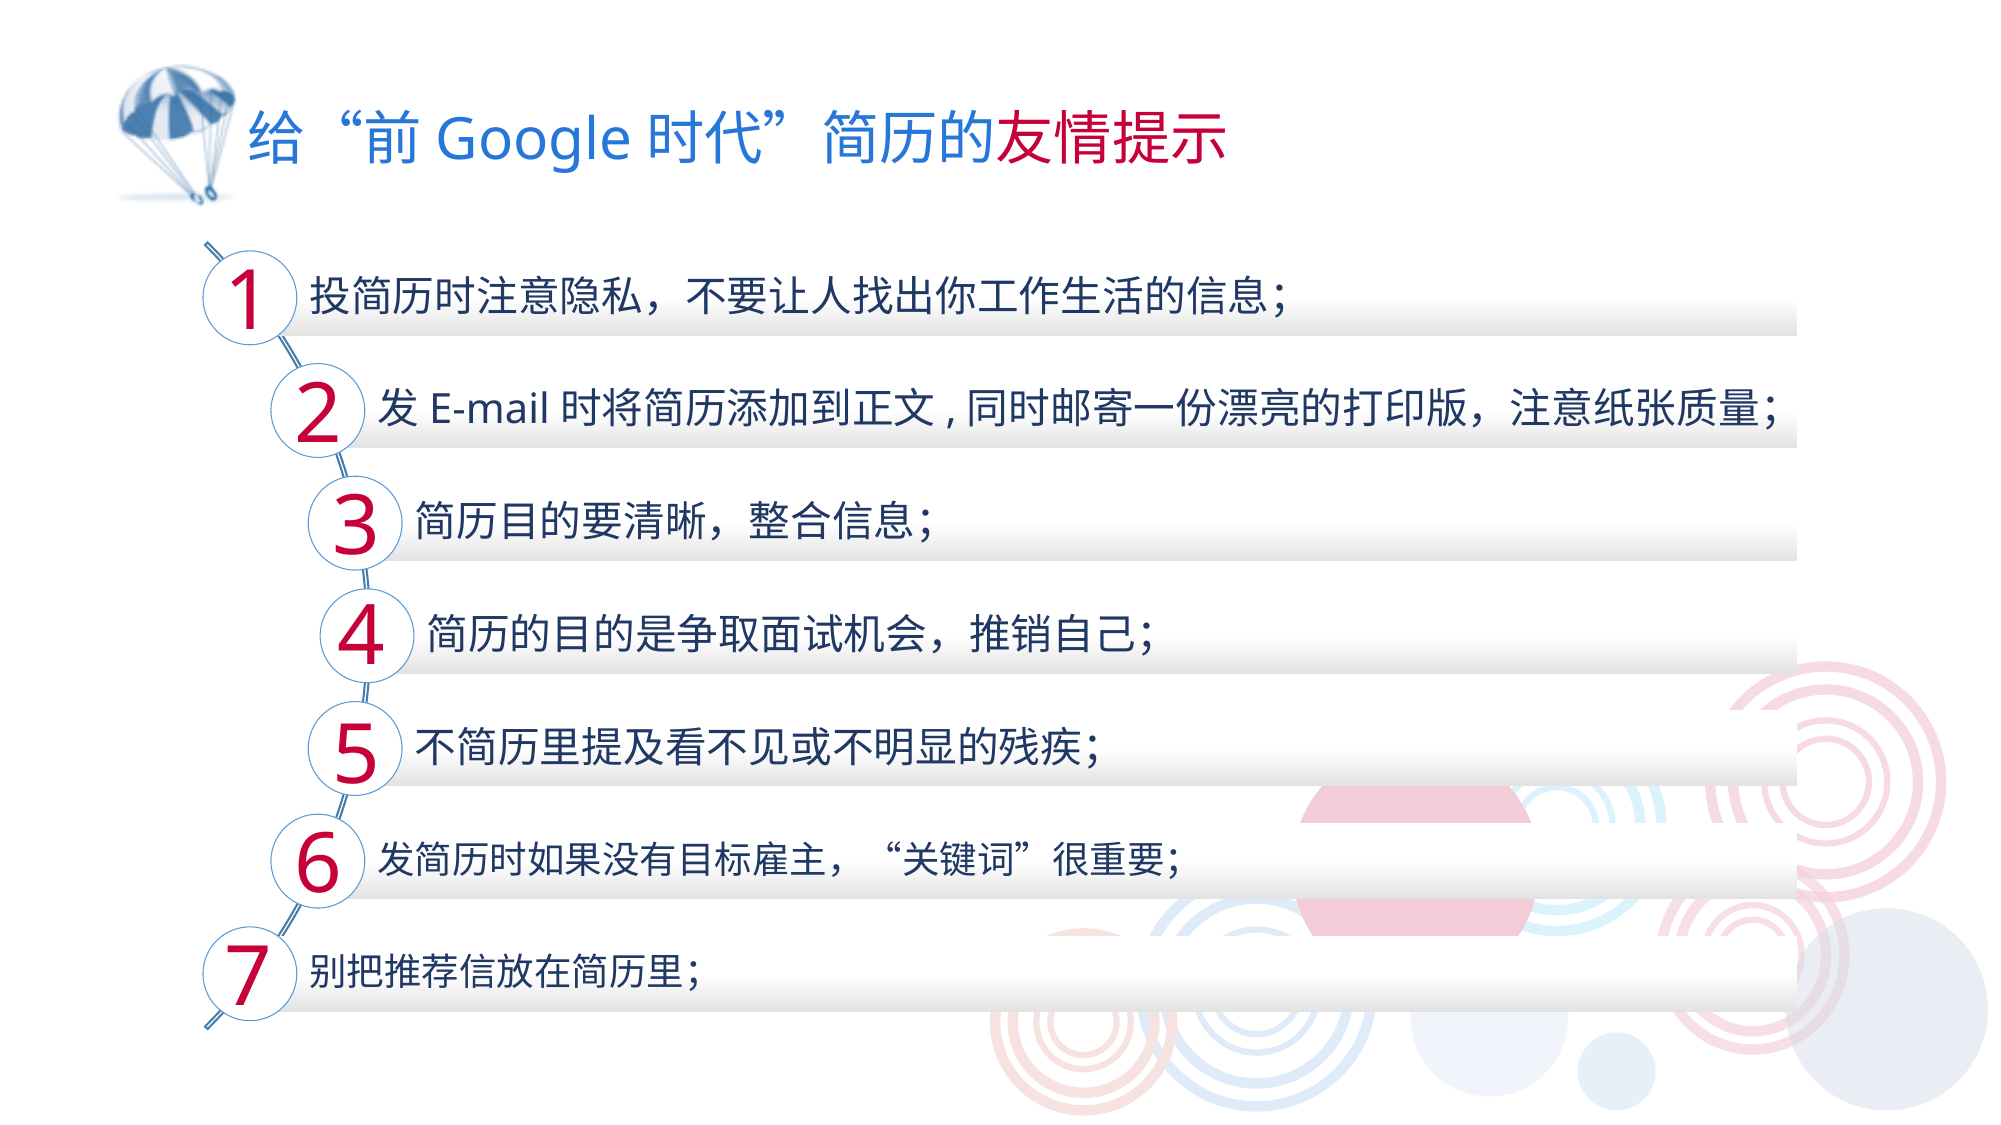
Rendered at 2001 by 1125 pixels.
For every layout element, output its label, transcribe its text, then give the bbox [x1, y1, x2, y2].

picture [104, 61, 257, 213]
text_box 给“前Google时代”简历的友情提示 [257, 94, 1244, 179]
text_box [191, 222, 1808, 1049]
